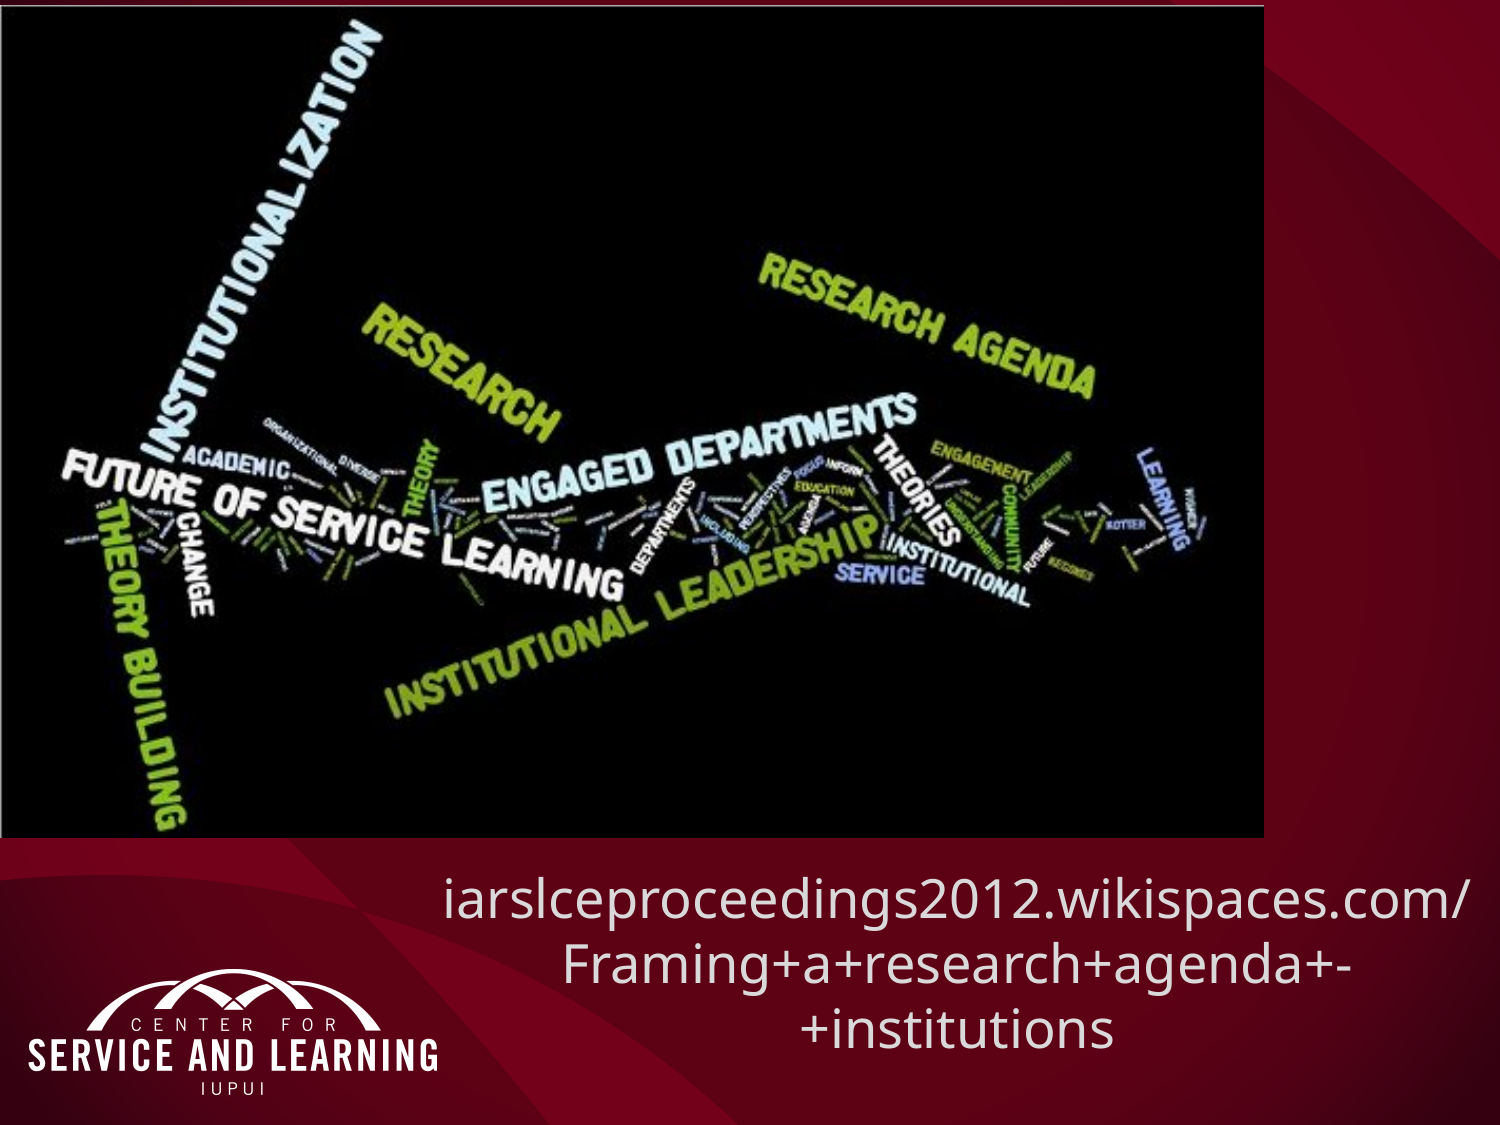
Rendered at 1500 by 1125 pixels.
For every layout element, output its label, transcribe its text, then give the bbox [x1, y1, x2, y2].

picture [0, 0, 1500, 1125]
subtitle iarslceproceedings2012.wikispaces.com/Framing+a+research+agenda+-+institutions [414, 780, 1500, 1069]
